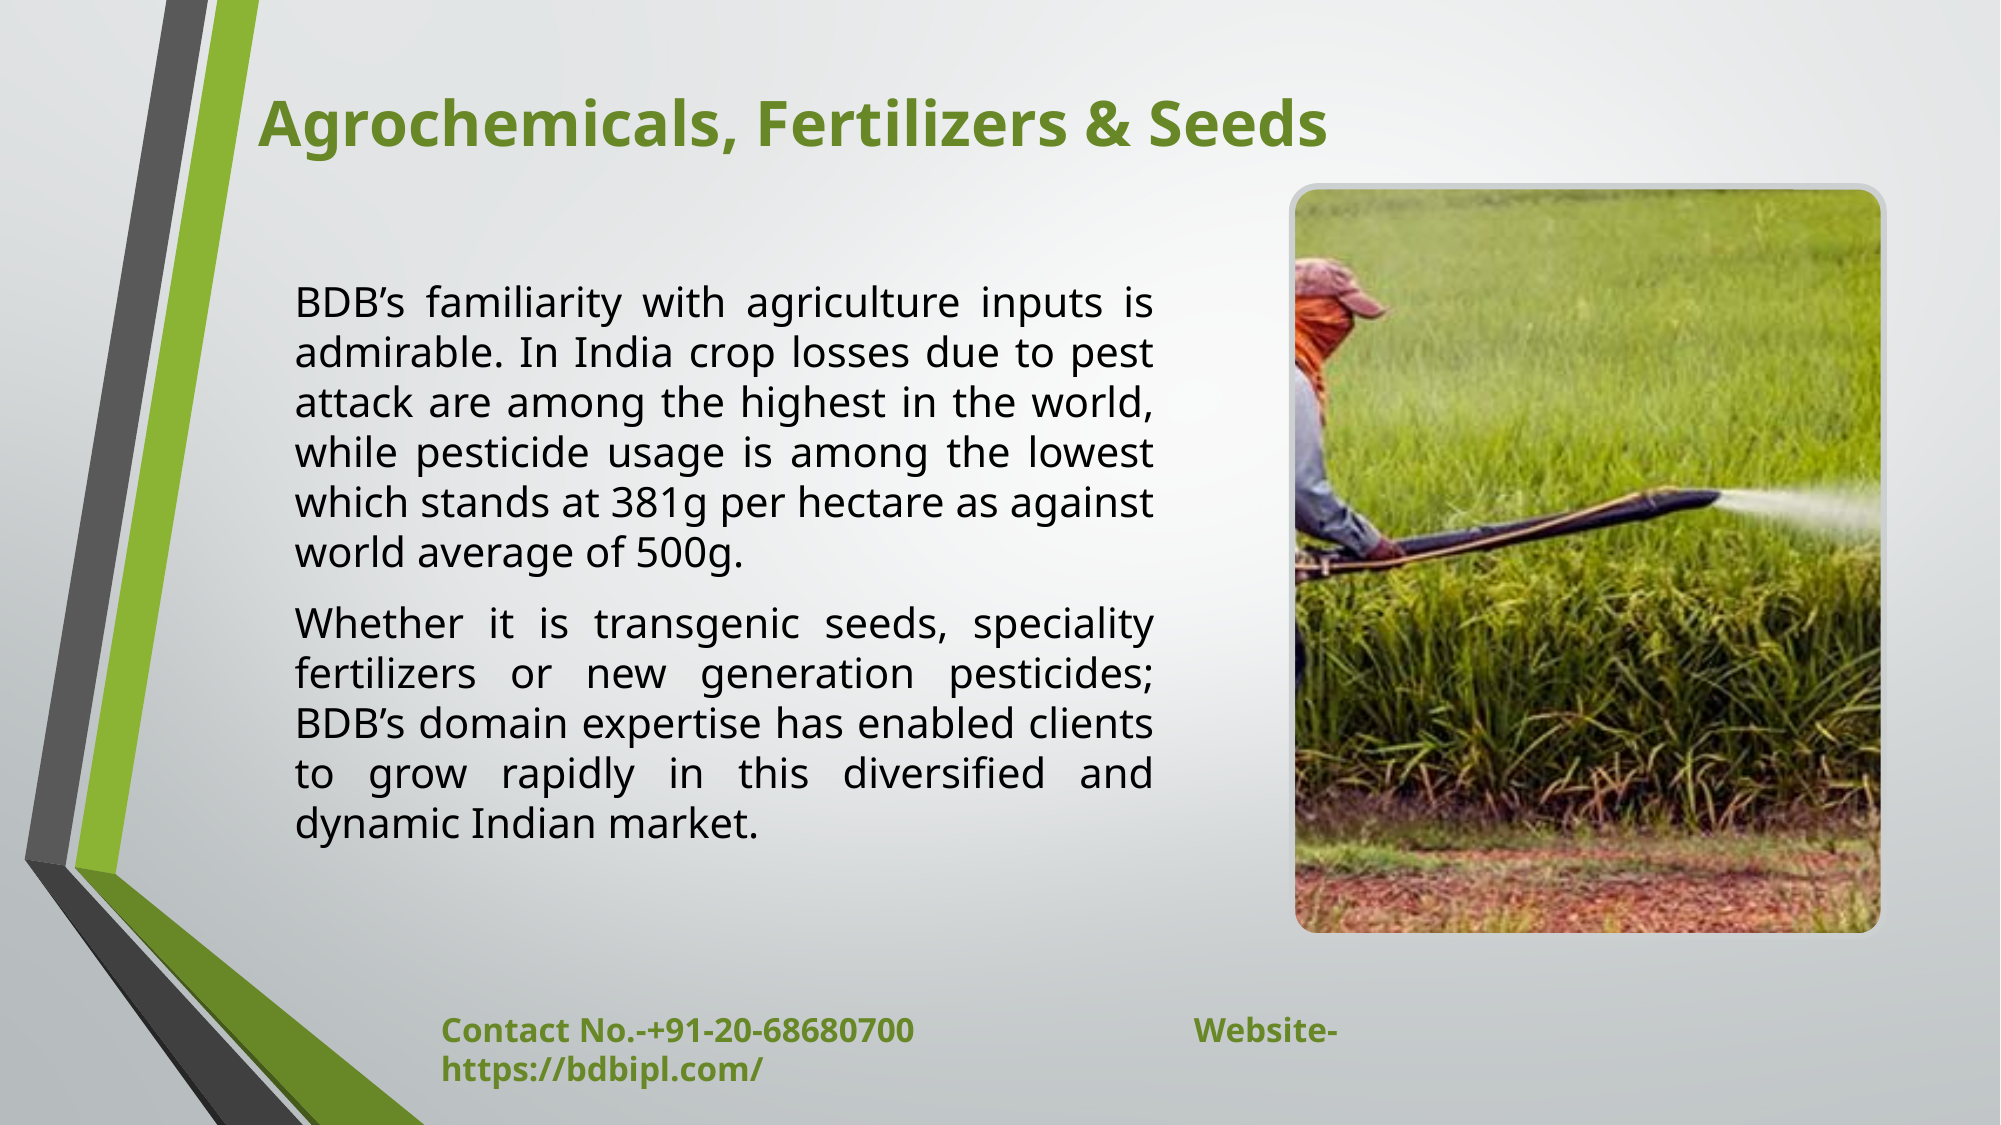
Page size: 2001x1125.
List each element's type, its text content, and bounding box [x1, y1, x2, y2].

picture [1291, 186, 1884, 937]
footer Contact No.-+91-20-68680700 Website- https://bdbipl.com/ [425, 1018, 1588, 1079]
title Agrochemicals, Fertilizers & Seeds [243, 0, 1346, 225]
list BDB’s familiarity with agriculture inputs is admirable. In India crop losses due to pest attack are among the highest in the world, while pesticide usage is among the lowest which stands at 381g per hectare as against world average of 500g. Whether it is transgenic seeds, speciality fertilizers or new generation pesticides; BDB’s domain expertise has enabled clients to grow rapidly in this diversified and dynamic Indian market. [279, 268, 1170, 855]
